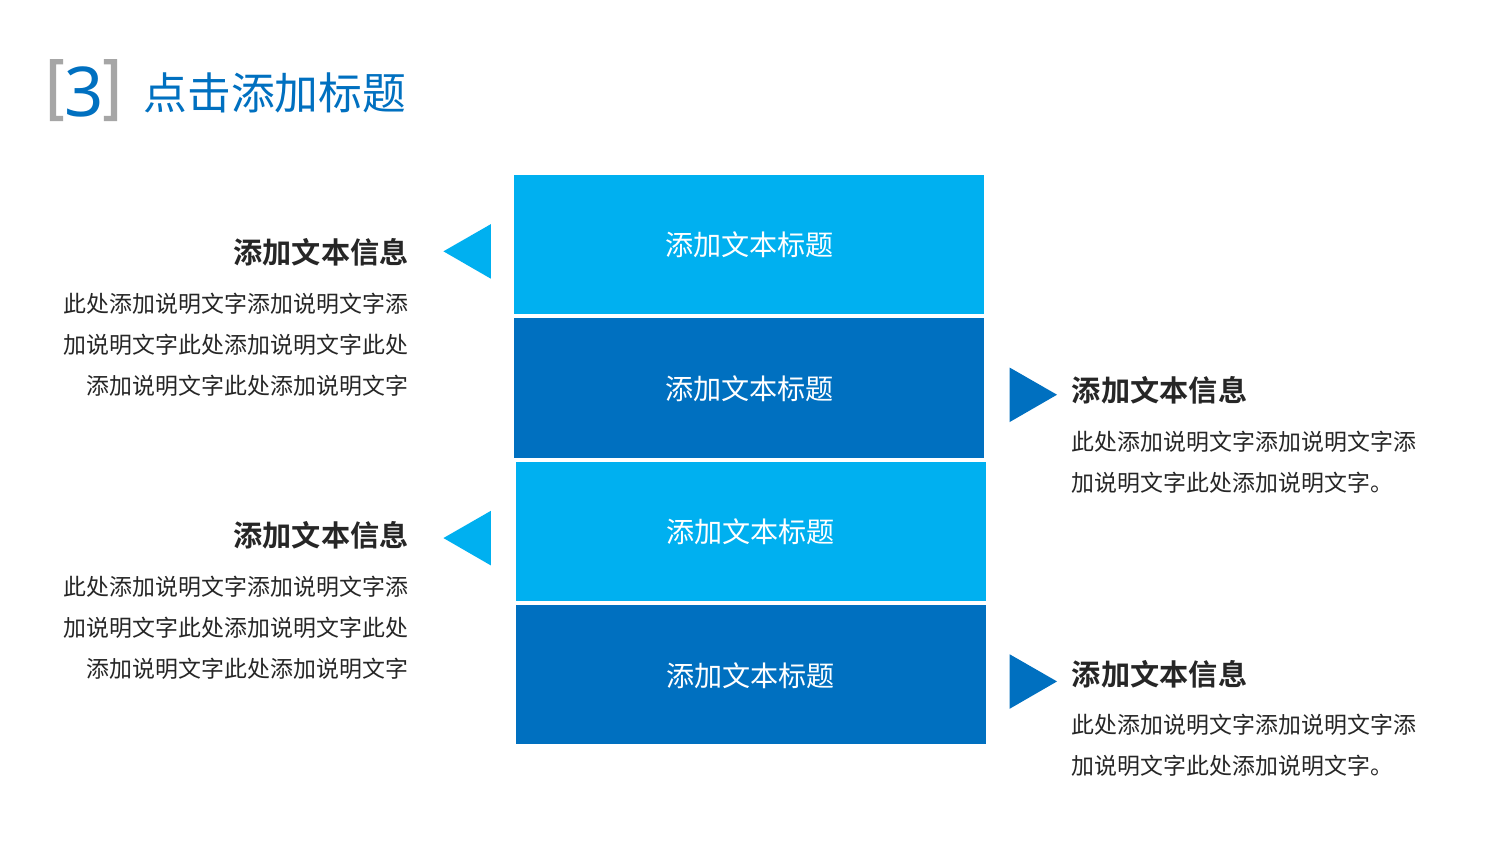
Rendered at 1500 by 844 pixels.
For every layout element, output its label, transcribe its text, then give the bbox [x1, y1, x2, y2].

text_box 添加文本标题 [512, 173, 986, 316]
text_box 添加文本信息 此处添加说明文字添加说明文字添加说明文字此处添加说明文字此处添加说明文字此处添加说明文字 [29, 510, 424, 690]
text_box [1008, 365, 1057, 424]
text_box [103, 59, 118, 122]
text_box [441, 509, 492, 568]
text_box [441, 222, 492, 281]
text_box 添加文本标题 [514, 603, 988, 747]
text_box [1008, 652, 1057, 711]
text_box 点击添加标题 [128, 58, 421, 126]
text_box 3 [49, 42, 119, 138]
text_box 添加文本信息 此处添加说明文字添加说明文字添加说明文字此处添加说明文字。 [1057, 365, 1452, 545]
text_box 添加文本标题 [512, 316, 986, 460]
text_box 添加文本信息 此处添加说明文字添加说明文字添加说明文字此处添加说明文字。 [1057, 648, 1452, 828]
text_box 添加文本标题 [514, 459, 988, 603]
text_box 添加文本信息 此处添加说明文字添加说明文字添加说明文字此处添加说明文字此处添加说明文字此处添加说明文字 [29, 226, 424, 406]
text_box [49, 59, 64, 122]
